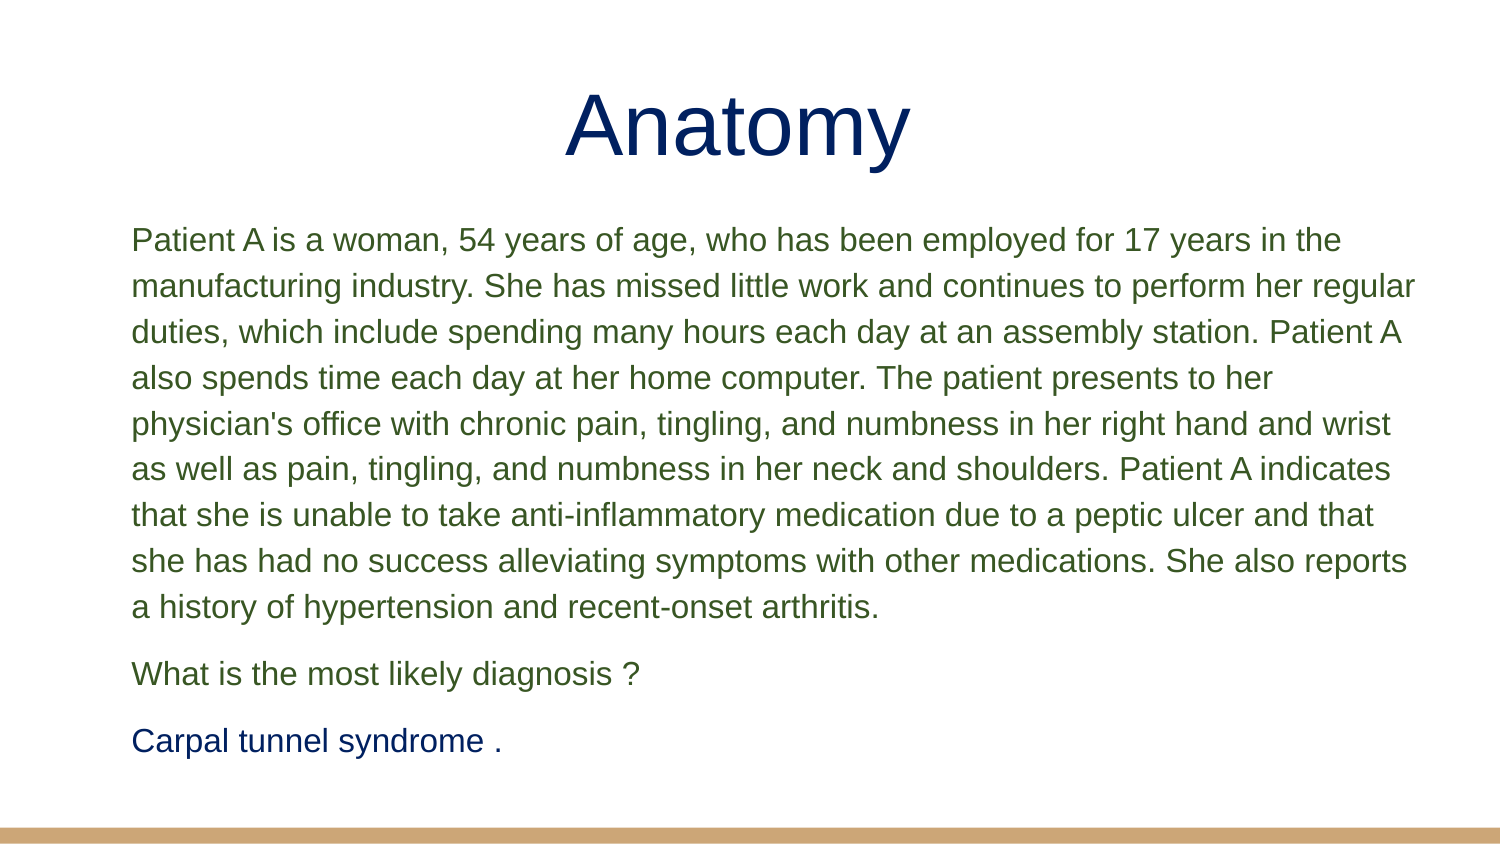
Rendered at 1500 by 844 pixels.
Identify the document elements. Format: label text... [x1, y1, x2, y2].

title Anatomy [51, 51, 1449, 189]
list Patient A is a woman, 54 years of age, who has been employed for 17 years in the manufacturing industry. She has missed little work and continues to perform her regular duties, which include spending many hours each day at an assembly station. Patient A also spends time each day at her home computer. The patient presents to her physician's office with chronic pain, tingling, and numbness in her right hand and wrist as well as pain, tingling, and numbness in her neck and shoulders. Patient A indicates that she is unable to take anti-inflammatory medication due to a peptic ulcer and that she has had no success alleviating symptoms with other medications. She also reports a history of hypertension and recent-onset arthritis. What is the most likely diagnosis ? Carpal tunnel syndrome . [116, 197, 1449, 752]
